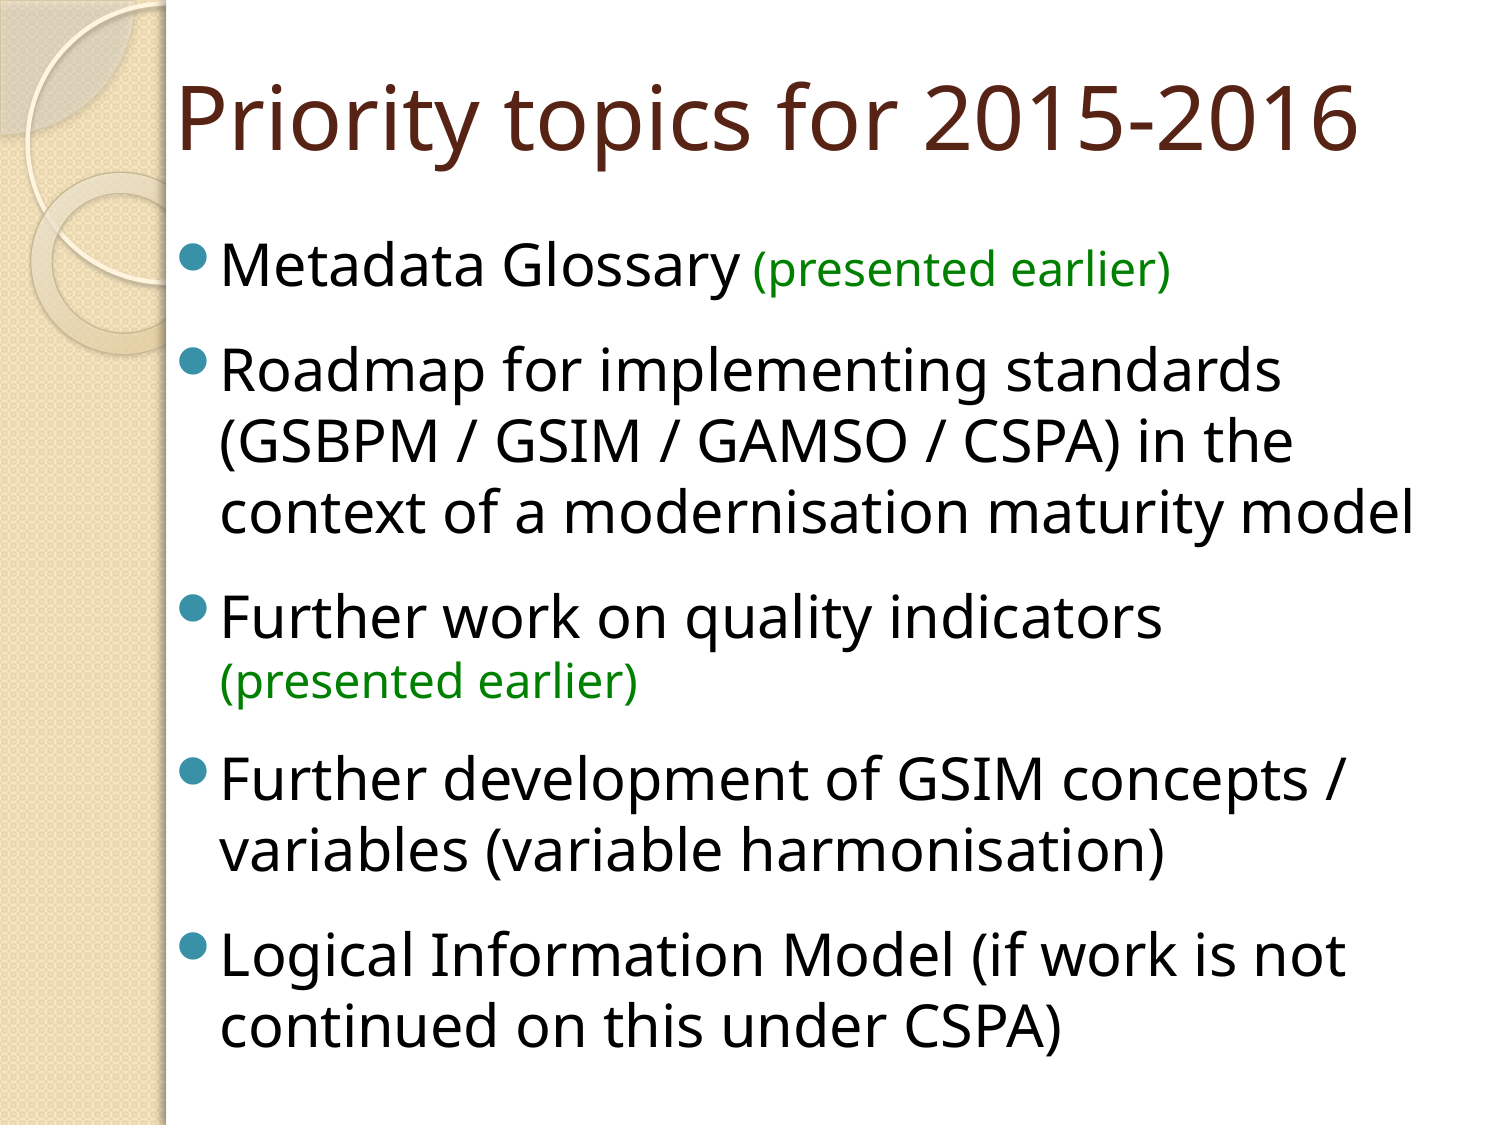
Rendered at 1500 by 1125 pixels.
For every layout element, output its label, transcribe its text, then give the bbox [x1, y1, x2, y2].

title Priority topics for 2015-2016 [159, 45, 1425, 185]
list Metadata Glossary (presented earlier) Roadmap for implementing standards (GSBPM / GSIM / GAMSO / CSPA) in the context of a modernisation maturity model Further work on quality indicators (presented earlier) Further development of GSIM concepts / variables (variable harmonisation) Logical Information Model (if work is not continued on this under CSPA) [147, 219, 1439, 1094]
